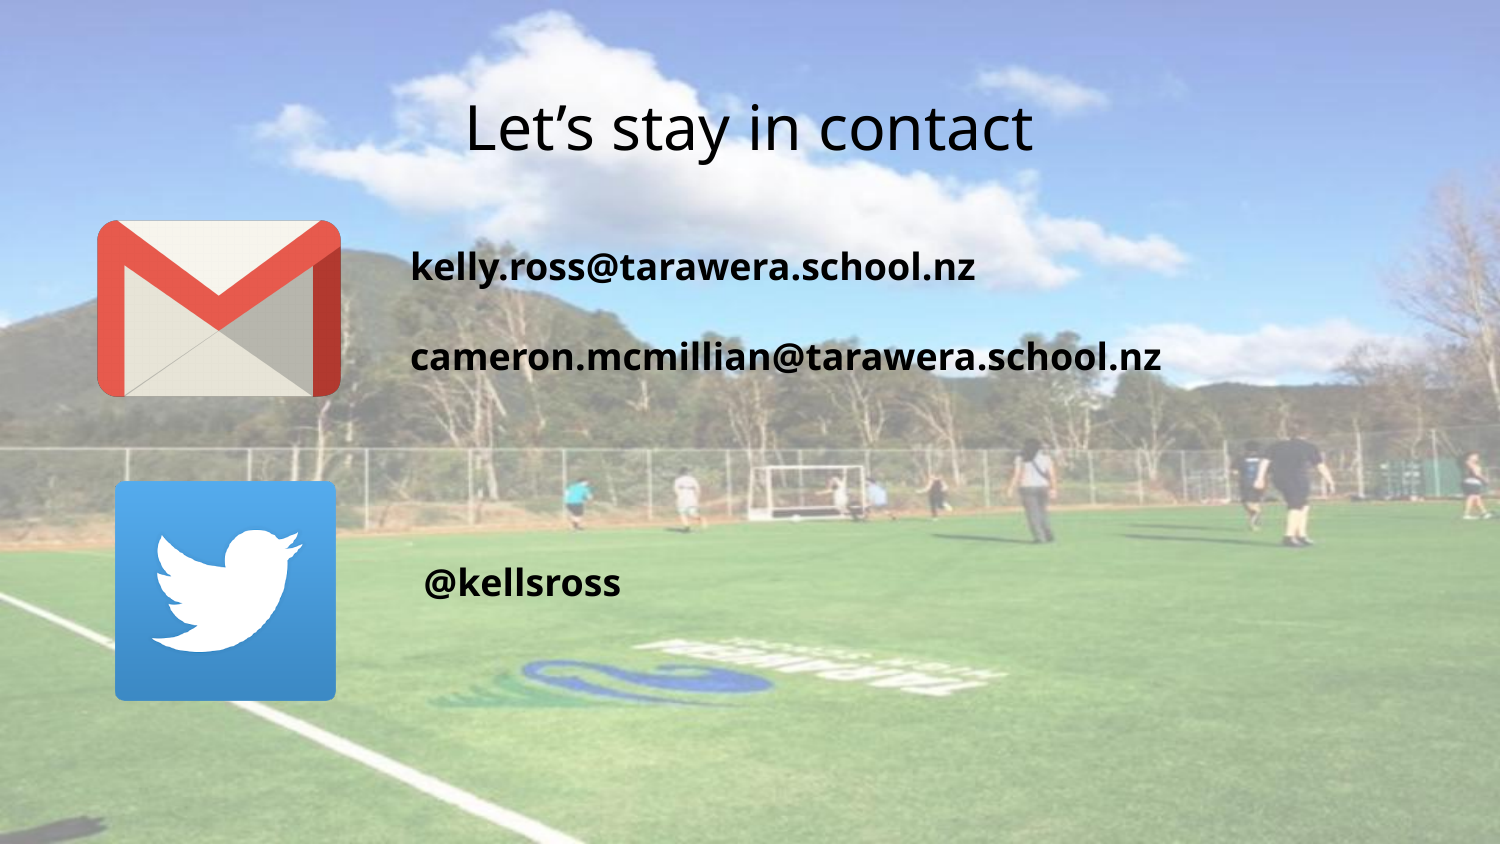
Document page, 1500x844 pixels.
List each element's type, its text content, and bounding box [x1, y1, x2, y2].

text_box kelly.ross@tarawera.school.nz cameron.mcmillian@tarawera.school.nz [395, 227, 1342, 390]
text_box @kellsross [408, 543, 781, 638]
picture [0, 0, 1500, 844]
title Let’s stay in contact [51, 72, 1449, 167]
